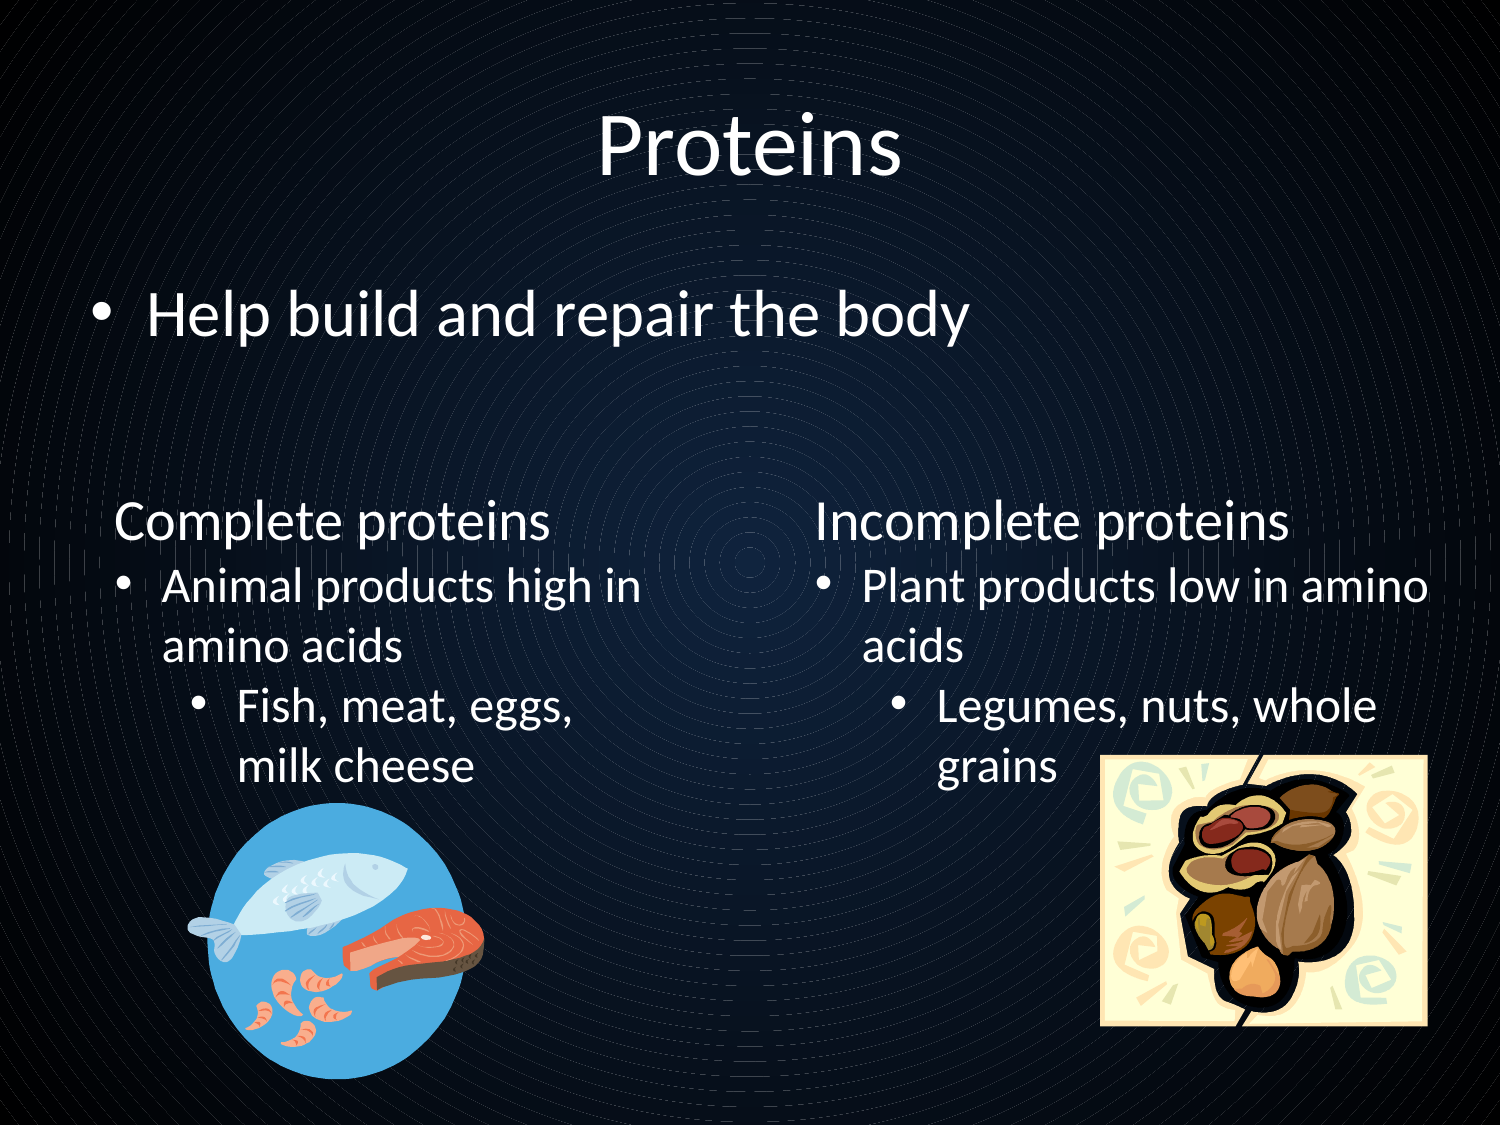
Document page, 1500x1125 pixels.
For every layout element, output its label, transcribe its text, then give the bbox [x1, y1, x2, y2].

picture [1099, 749, 1433, 1032]
title Proteins [75, 45, 1425, 233]
list Help build and repair the body [75, 262, 1425, 388]
text_box Incomplete proteins Plant products low in amino acids Legumes, nuts, whole grains [799, 474, 1463, 800]
text_box Complete proteins Animal products high in amino acids Fish, meat, eggs, milk cheese [99, 474, 675, 800]
picture [187, 802, 485, 1080]
